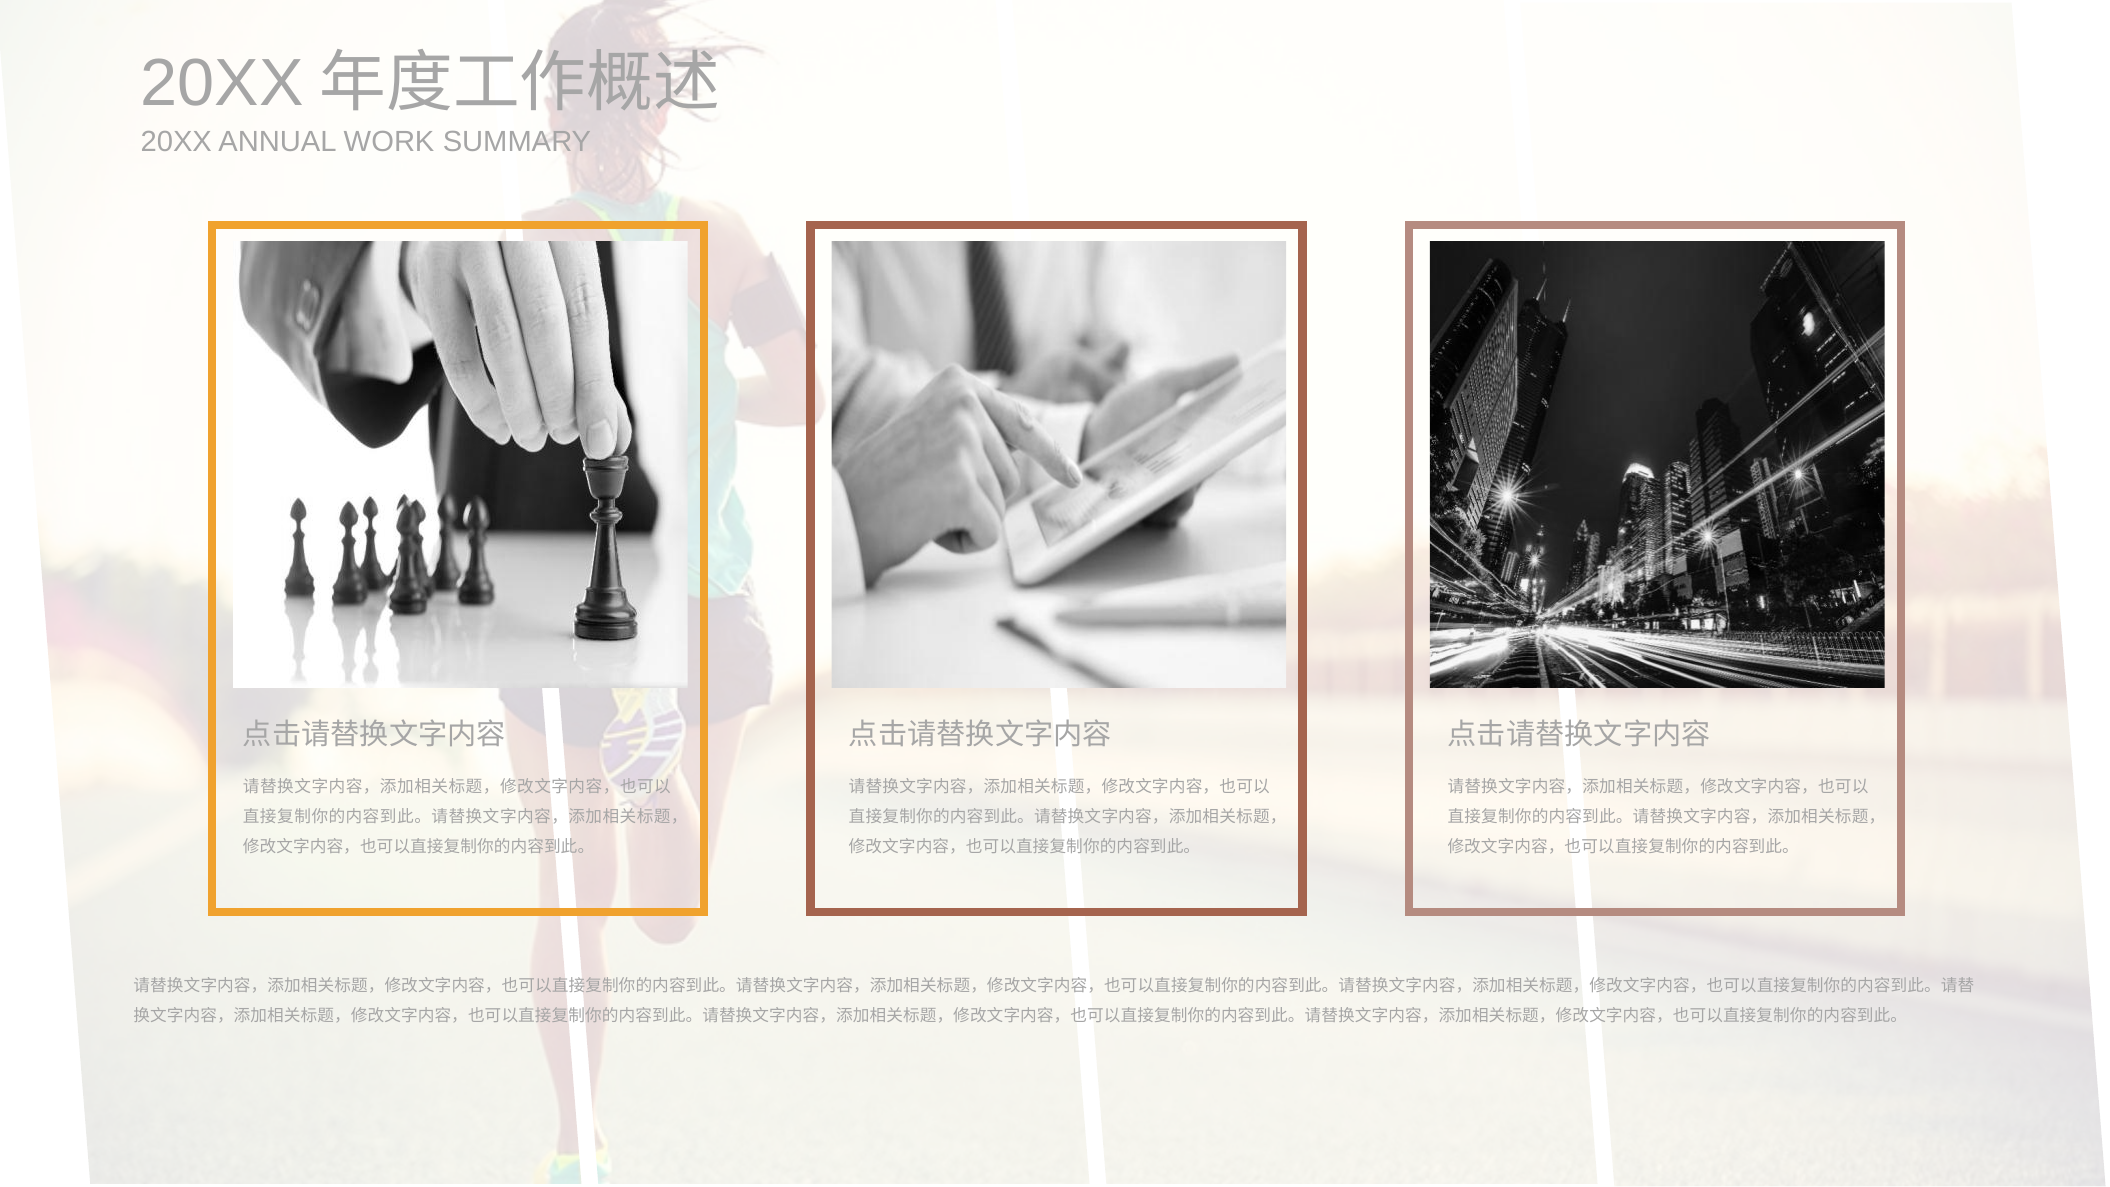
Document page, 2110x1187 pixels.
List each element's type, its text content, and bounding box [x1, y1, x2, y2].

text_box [1447, 715, 1870, 858]
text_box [242, 715, 672, 858]
text_box [1408, 224, 1902, 913]
text_box 20XX年度工作概述 [140, 38, 789, 119]
text_box [809, 224, 1304, 913]
text_box [211, 224, 705, 913]
text_box 请替换文字内容，添加相关标题，修改文字内容，也可以直接复制你的内容到此。请替换文字内容，添加相关标题，修改文字内容，也可以直接复制你的内容到此。请替换文字内容，添加相关标题，修改文字内容，也可以直接复制你的内容到此。请替换文字内容，添加相关标题，修改文字内容，也可以直接复制你的内容到此。请替换文字内容，添加相关标题，修改文字内容，也可以直接复制你的内容到此。请替换文字内容，添加相关标题，修改文字内容，也可以直接复制你的内容到此。 [133, 964, 1976, 1025]
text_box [848, 715, 1271, 858]
text_box 20XX ANNUAL WORK SUMMARY [140, 122, 602, 158]
